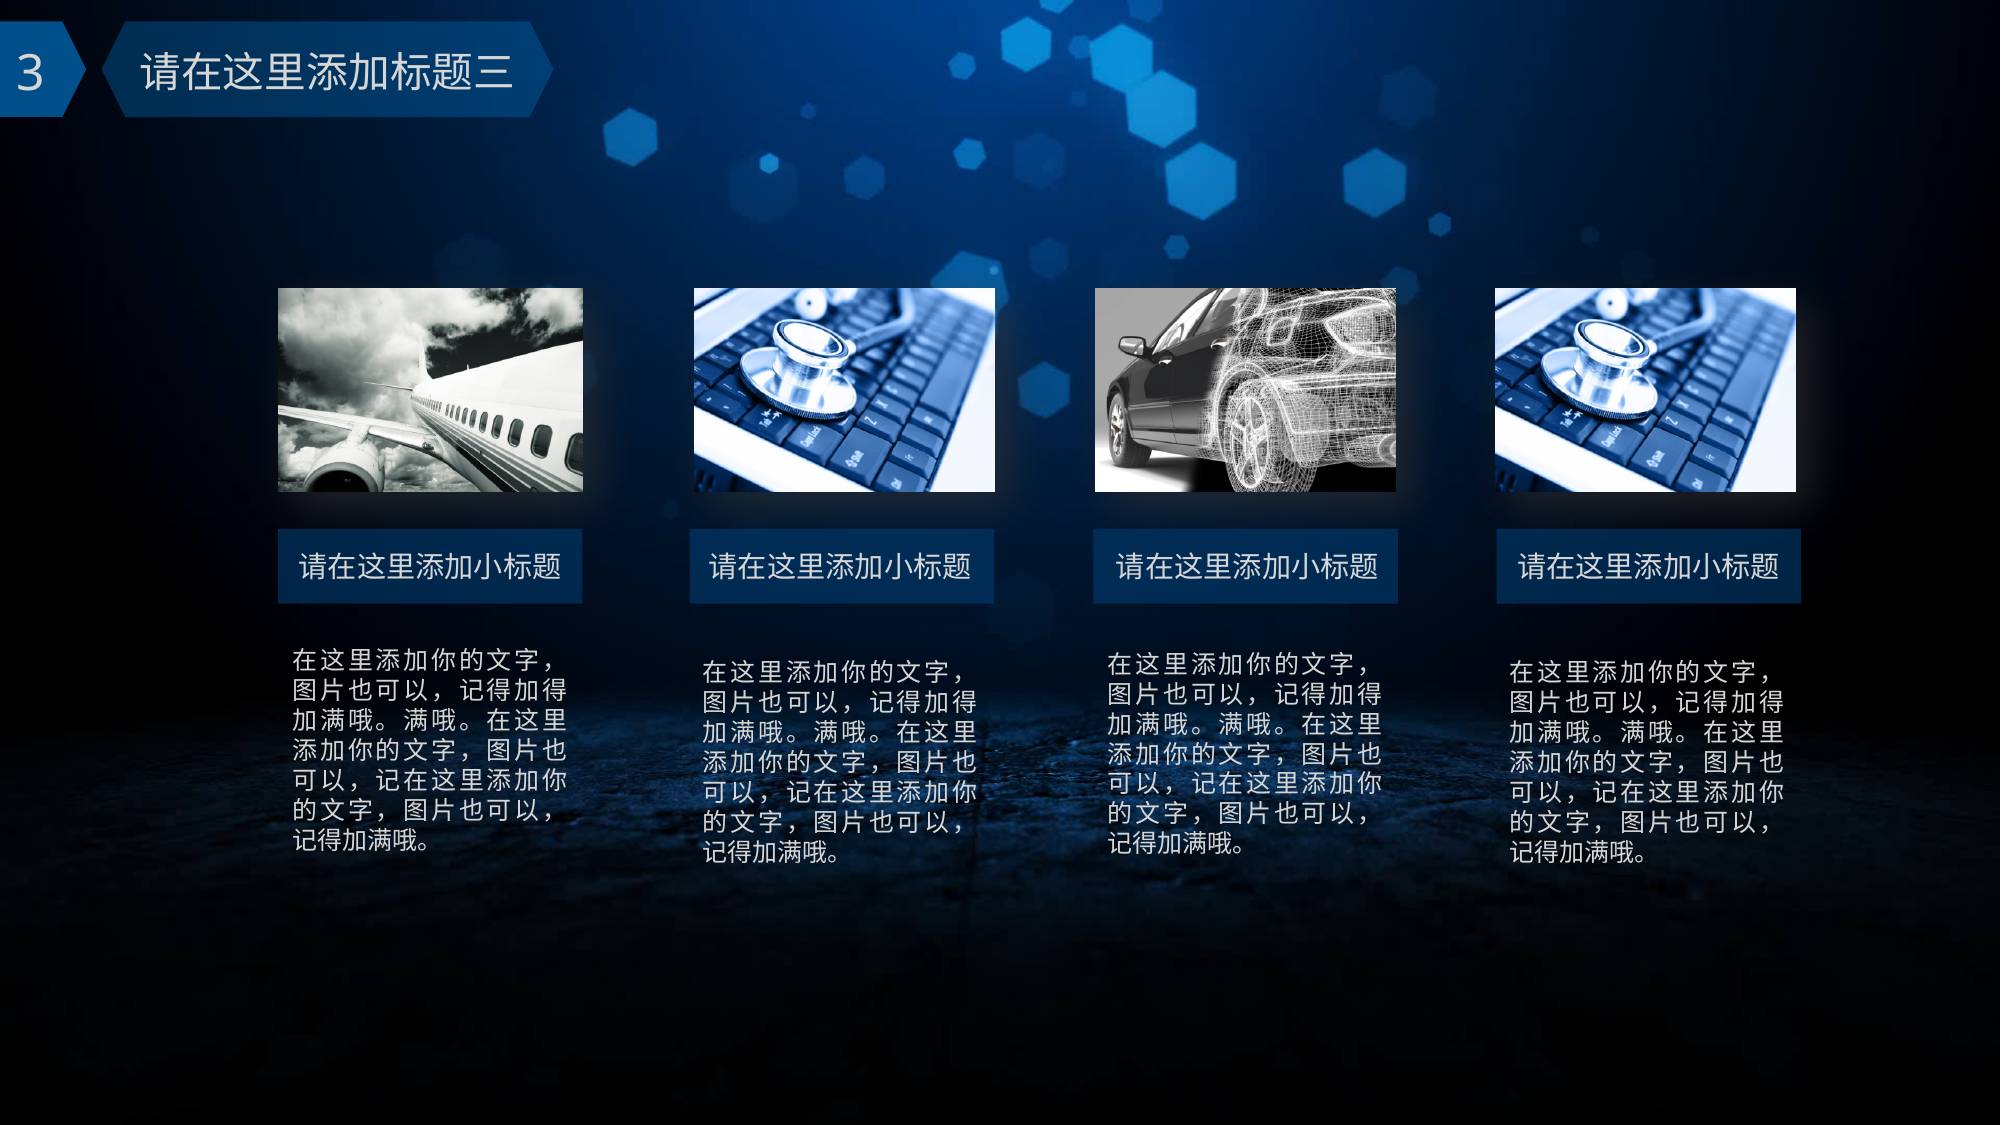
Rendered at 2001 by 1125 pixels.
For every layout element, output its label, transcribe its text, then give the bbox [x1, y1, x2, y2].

text_box 在这里添加你的文字，图片也可以，记得加得加满哦。满哦。在这里添加你的文字，图片也可以，记在这里添加你的文字，图片也可以，记得加满哦。 [277, 637, 583, 862]
text_box 在这里添加你的文字，图片也可以，记得加得加满哦。满哦。在这里添加你的文字，图片也可以，记在这里添加你的文字，图片也可以，记得加满哦。 [688, 649, 993, 874]
picture [0, 0, 2000, 1125]
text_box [277, 528, 583, 604]
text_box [0, 21, 554, 118]
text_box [1496, 528, 1802, 604]
text_box 在这里添加你的文字，图片也可以，记得加得加满哦。满哦。在这里添加你的文字，图片也可以，记在这里添加你的文字，图片也可以，记得加满哦。 [1093, 640, 1398, 866]
text_box 在这里添加你的文字，图片也可以，记得加得加满哦。满哦。在这里添加你的文字，图片也可以，记在这里添加你的文字，图片也可以，记得加满哦。 [1494, 649, 1800, 874]
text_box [688, 528, 995, 604]
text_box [1093, 528, 1400, 604]
